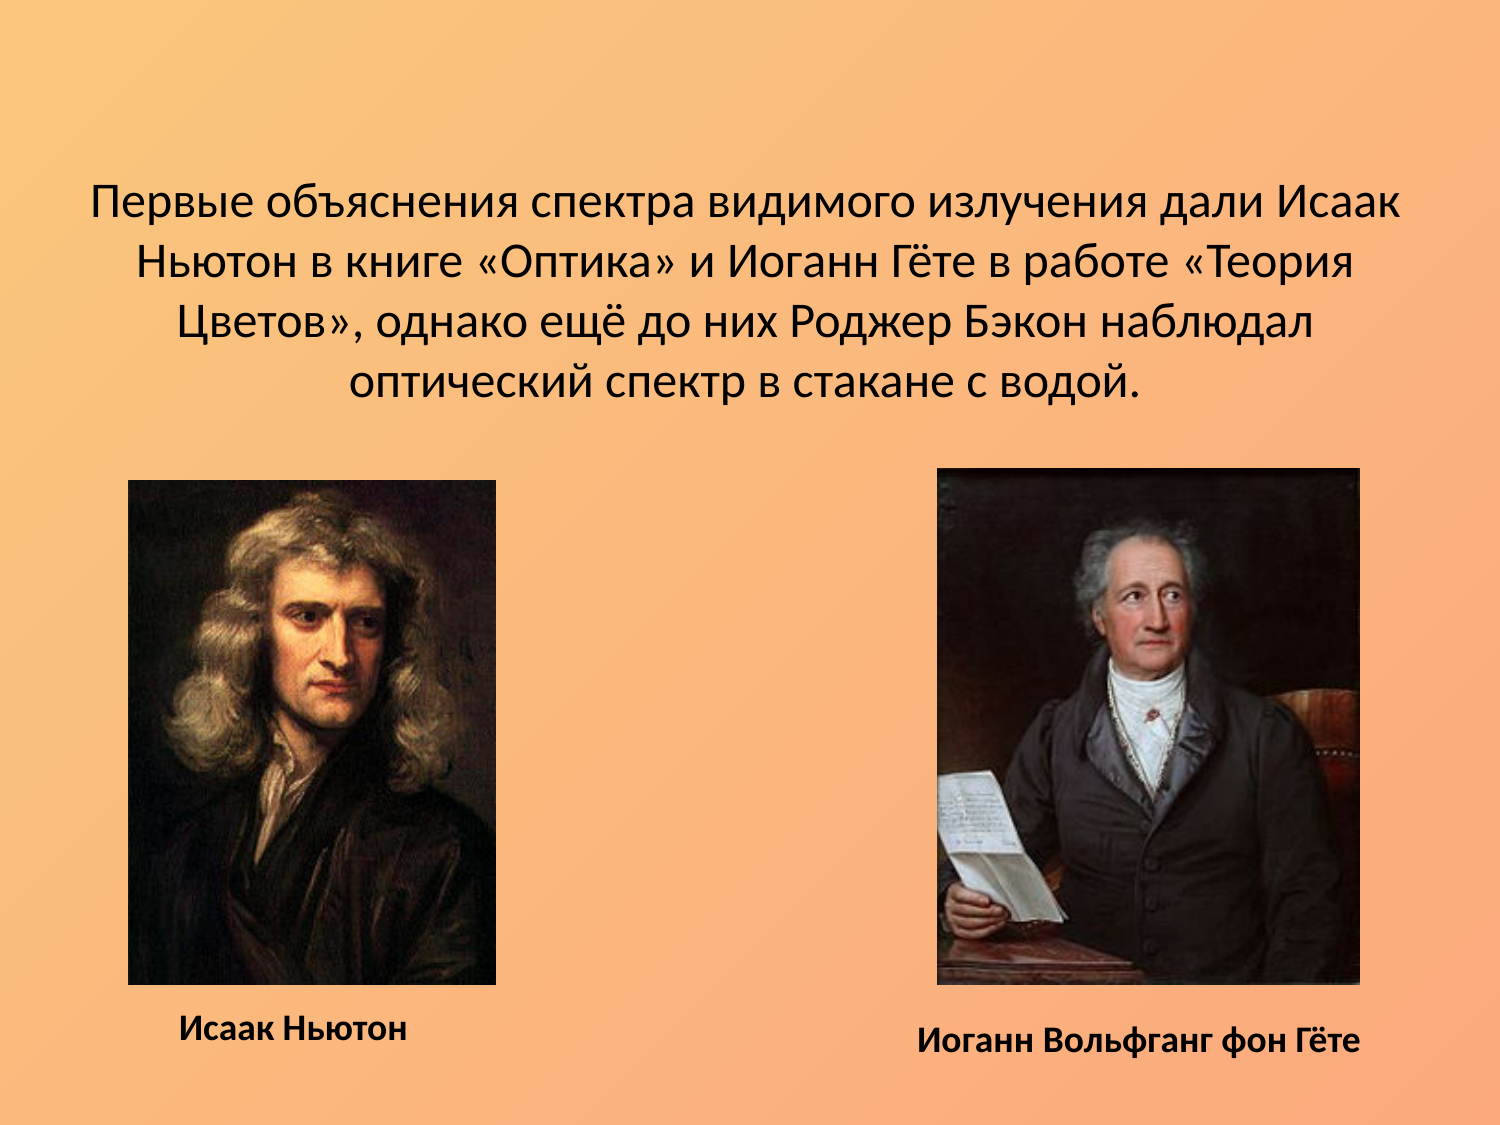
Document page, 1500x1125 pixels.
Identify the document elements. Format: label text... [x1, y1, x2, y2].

text_box Исаак Ньютон [163, 996, 539, 1056]
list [128, 480, 496, 985]
picture [937, 468, 1360, 985]
title Первые объяснения спектра видимого излучения дали Исаак Ньютон в книге «Оптика» и Иоганн Гёте в работе «Теория Цветов», однако ещё до них Роджер Бэкон наблюдал оптический спектр в стакане с водой. [70, 23, 1421, 551]
text_box Иоганн Вольфганг фон Гёте [902, 1007, 1477, 1068]
